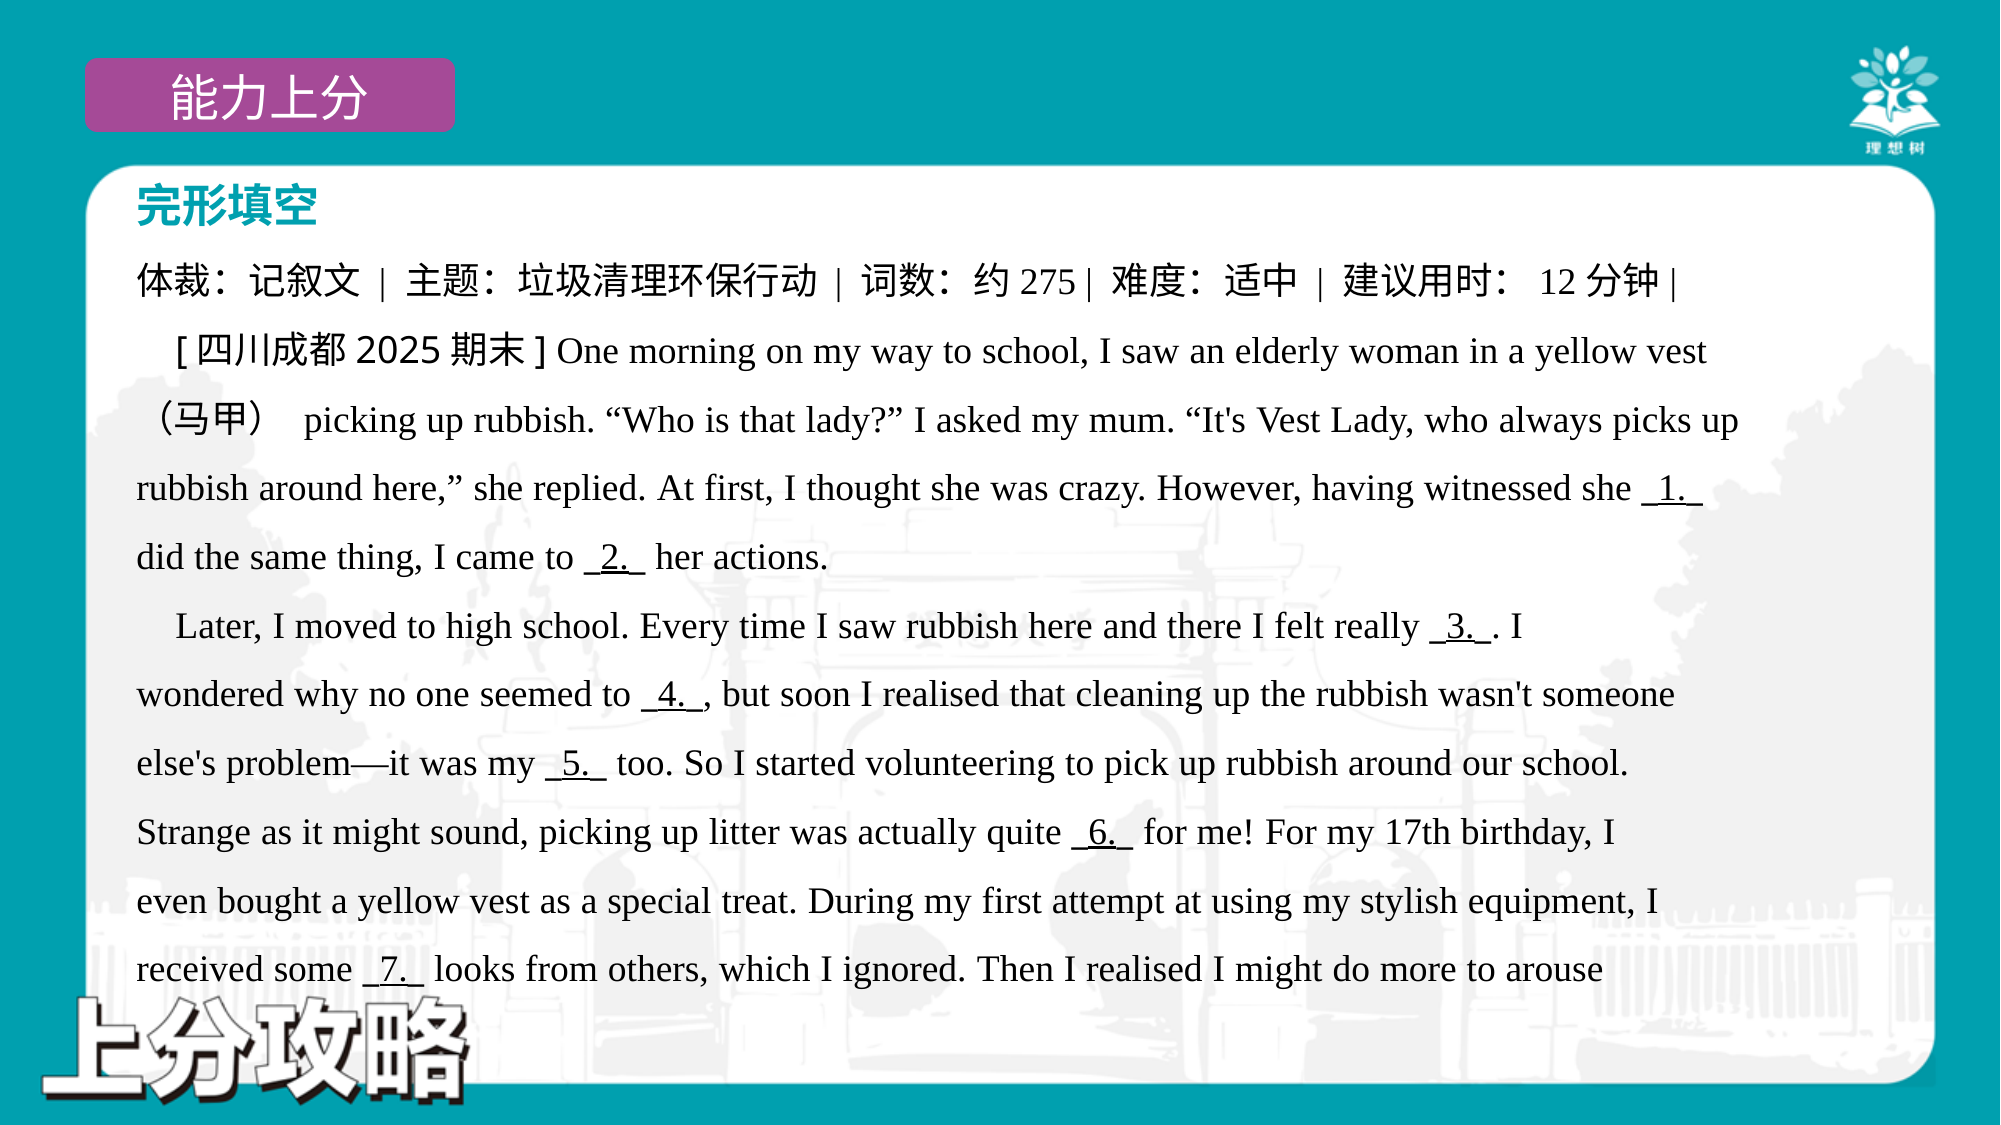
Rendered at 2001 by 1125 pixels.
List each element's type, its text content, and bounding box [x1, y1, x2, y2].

text_box 体裁：记叙文 | 主题：垃圾清理环保行动 | 词数：约275 | 难度：适中 | 建议用时：12分钟| [四川成都2025期末] One morning on my way to school, I saw an elderly woman in a yellow vest （马甲） picking up rubbish. “Who is that lady?” I asked my mum. “It's Vest Lady, who always picks up rubbish around here,” she replied. At first, I thought she was crazy. However, having witnessed she _1._ did the same thing, I came to _2._ her actions. Later, I moved to high school. Every time I saw rubbish here and there I felt really _3._. I wondered why no one seemed to _4._, but soon I realised that cleaning up the rubbish wasn't someone else's problem—it was my _5._ too. So I started volunteering to pick up rubbish around our school. Strange as it might sound, picking up litter was actually quite _6._ for me! For my 17th birthday, I even bought a yellow vest as a special treat. During my first attempt at using my stylish equipment, I received some _7._ looks from others, which I ignored. Then I realised I might do more to arouse [136, 233, 1865, 990]
picture [0, 0, 2000, 1125]
text_box 完形填空 [136, 176, 1865, 232]
